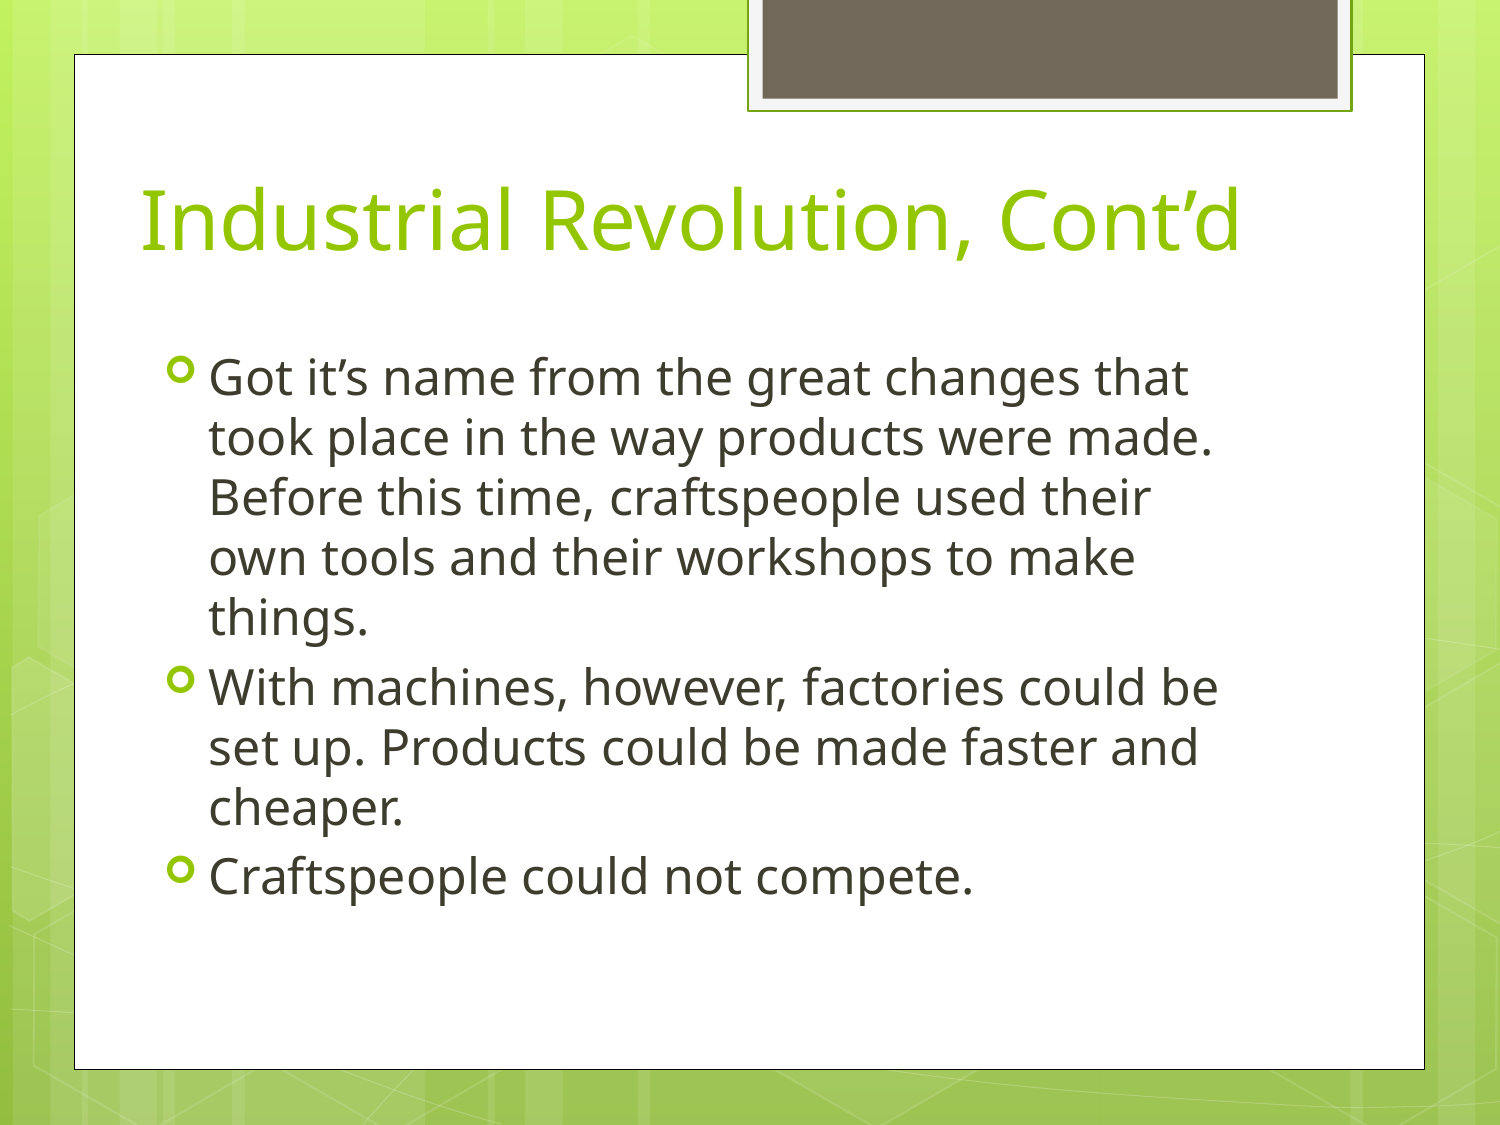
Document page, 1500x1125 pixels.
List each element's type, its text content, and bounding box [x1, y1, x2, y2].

list Got it’s name from the great changes that took place in the way products were made. Before this time, craftspeople used their own tools and their workshops to make things. With machines, however, factories could be set up. Products could be made faster and cheaper. Craftspeople could not compete. [137, 337, 1250, 914]
title Industrial Revolution, Cont’d [125, 87, 1278, 275]
